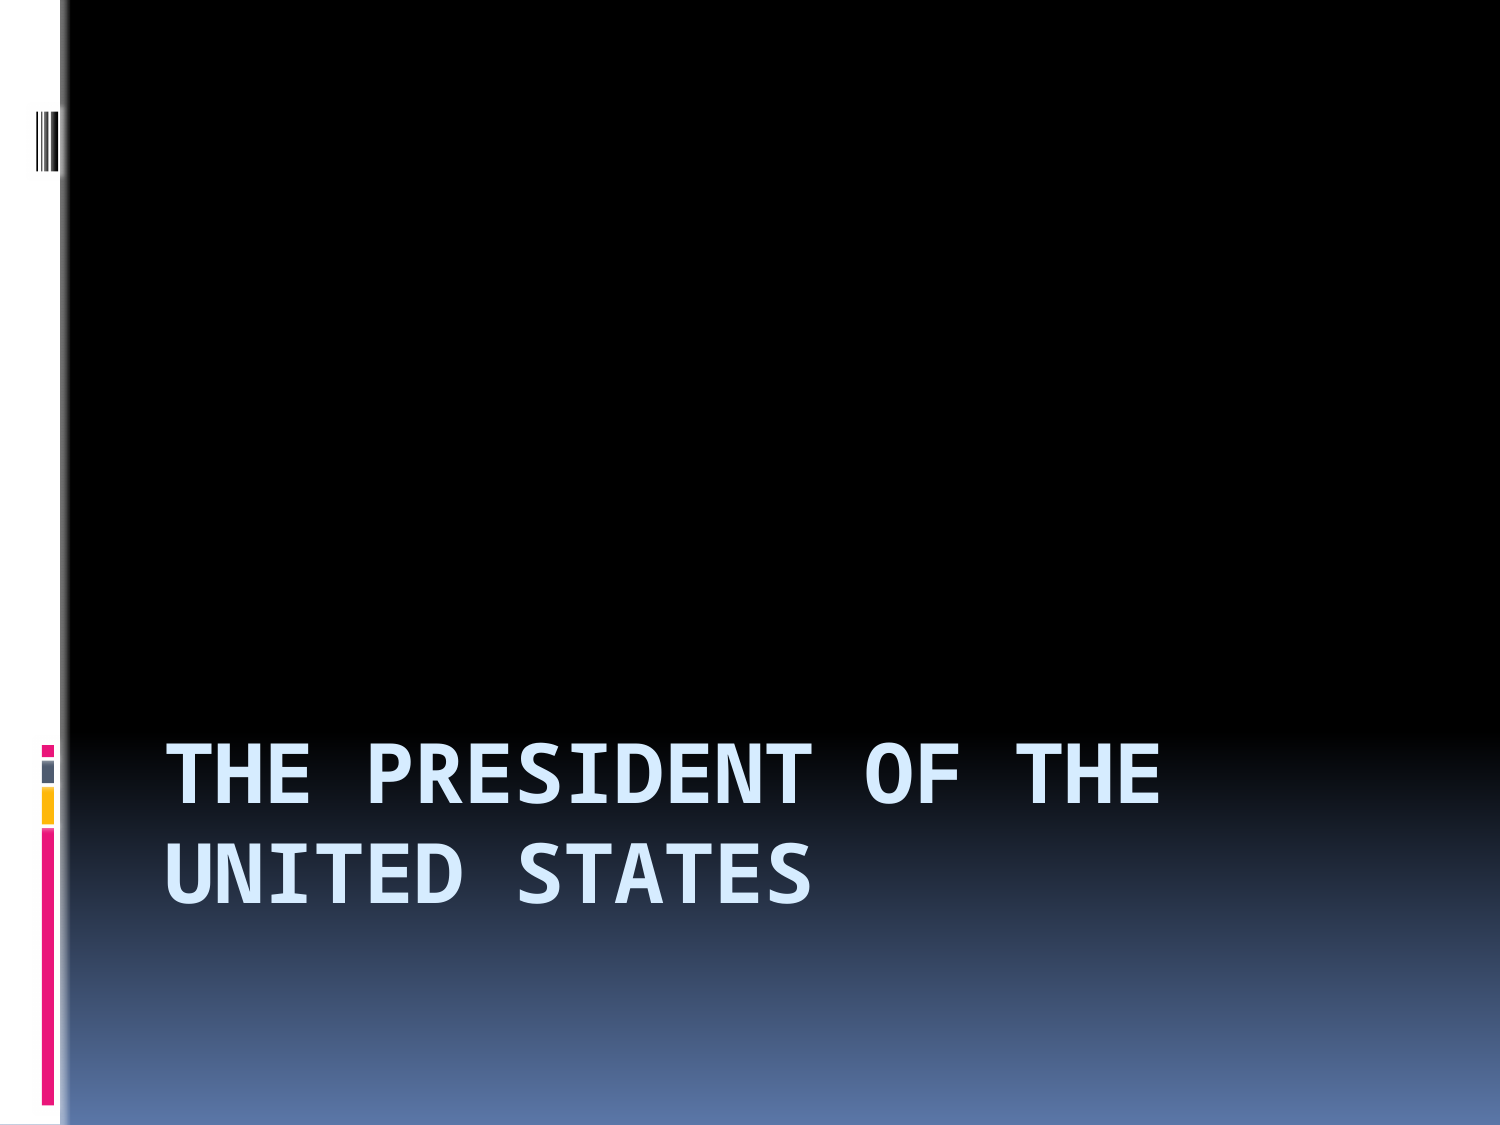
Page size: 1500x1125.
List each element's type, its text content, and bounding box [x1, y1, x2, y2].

title The President of the United States [150, 712, 1425, 1037]
